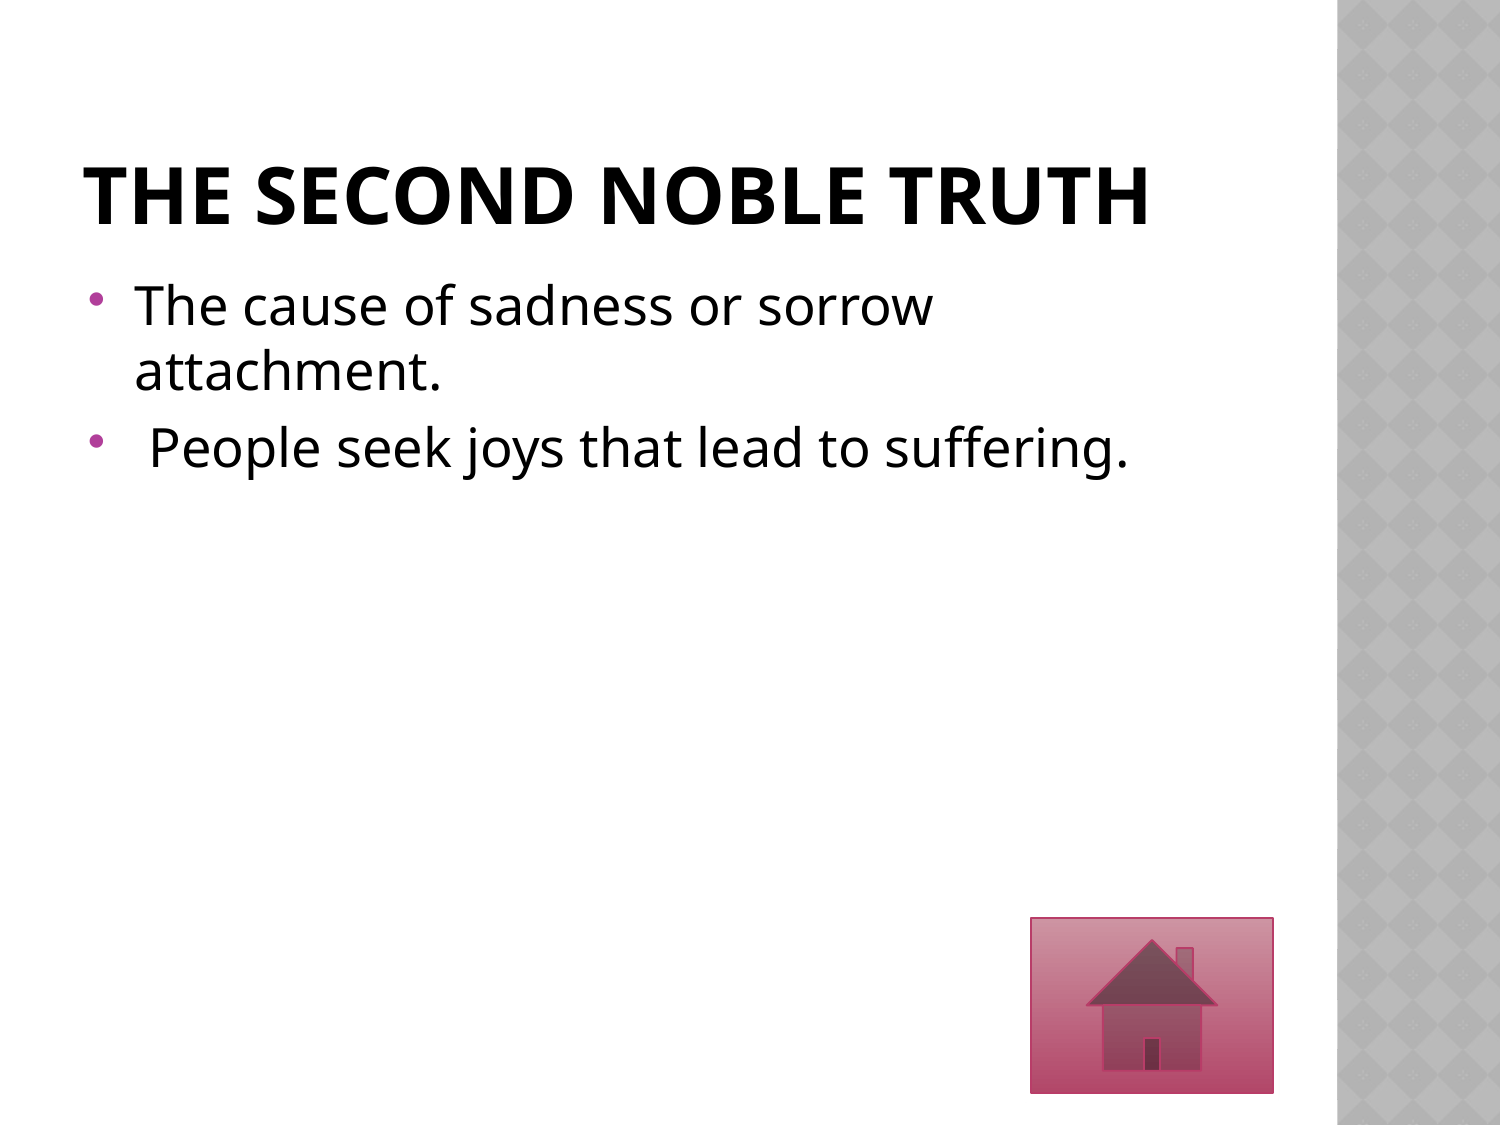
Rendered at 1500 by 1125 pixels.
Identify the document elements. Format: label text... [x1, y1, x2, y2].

title The second noble truth [75, 52, 1263, 240]
text_box [1030, 917, 1274, 1094]
list The cause of sadness or sorrow attachment. People seek joys that lead to suffering. [75, 264, 1263, 1059]
